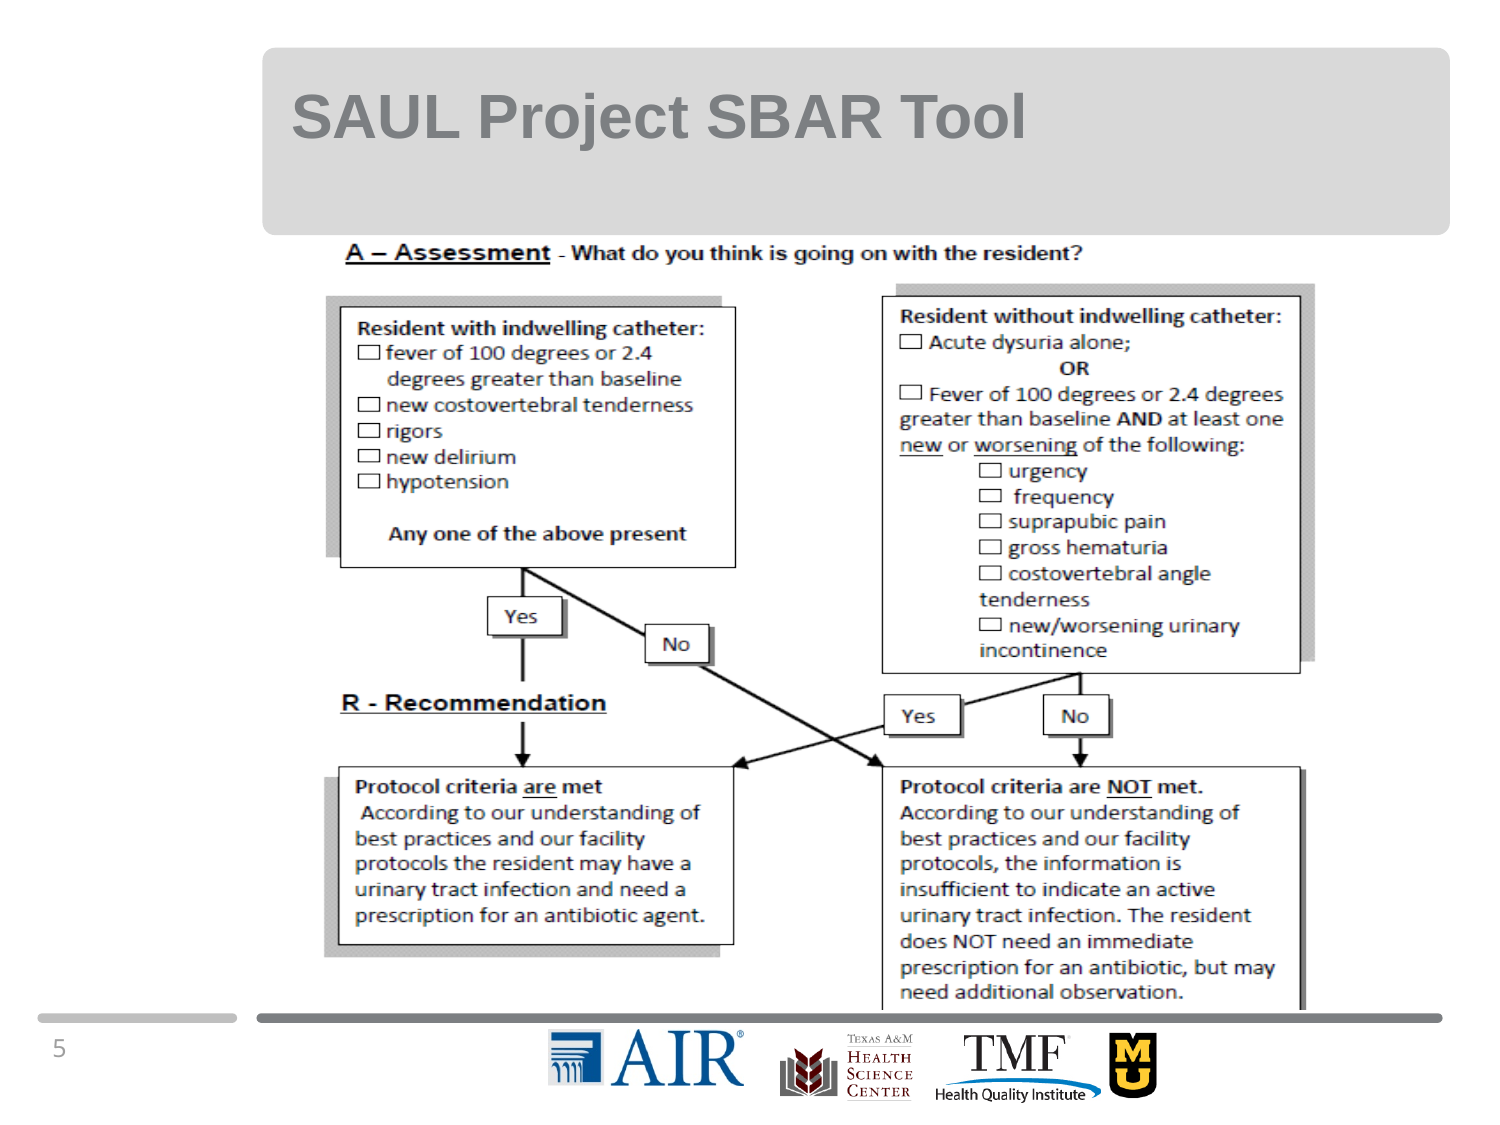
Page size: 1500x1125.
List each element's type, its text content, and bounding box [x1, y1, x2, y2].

title SAUL Project SBAR Tool [276, 71, 1446, 234]
picture [548, 1029, 744, 1086]
picture [1106, 1029, 1159, 1101]
picture [256, 209, 1328, 1010]
picture [777, 1031, 915, 1103]
picture [936, 1034, 1101, 1103]
